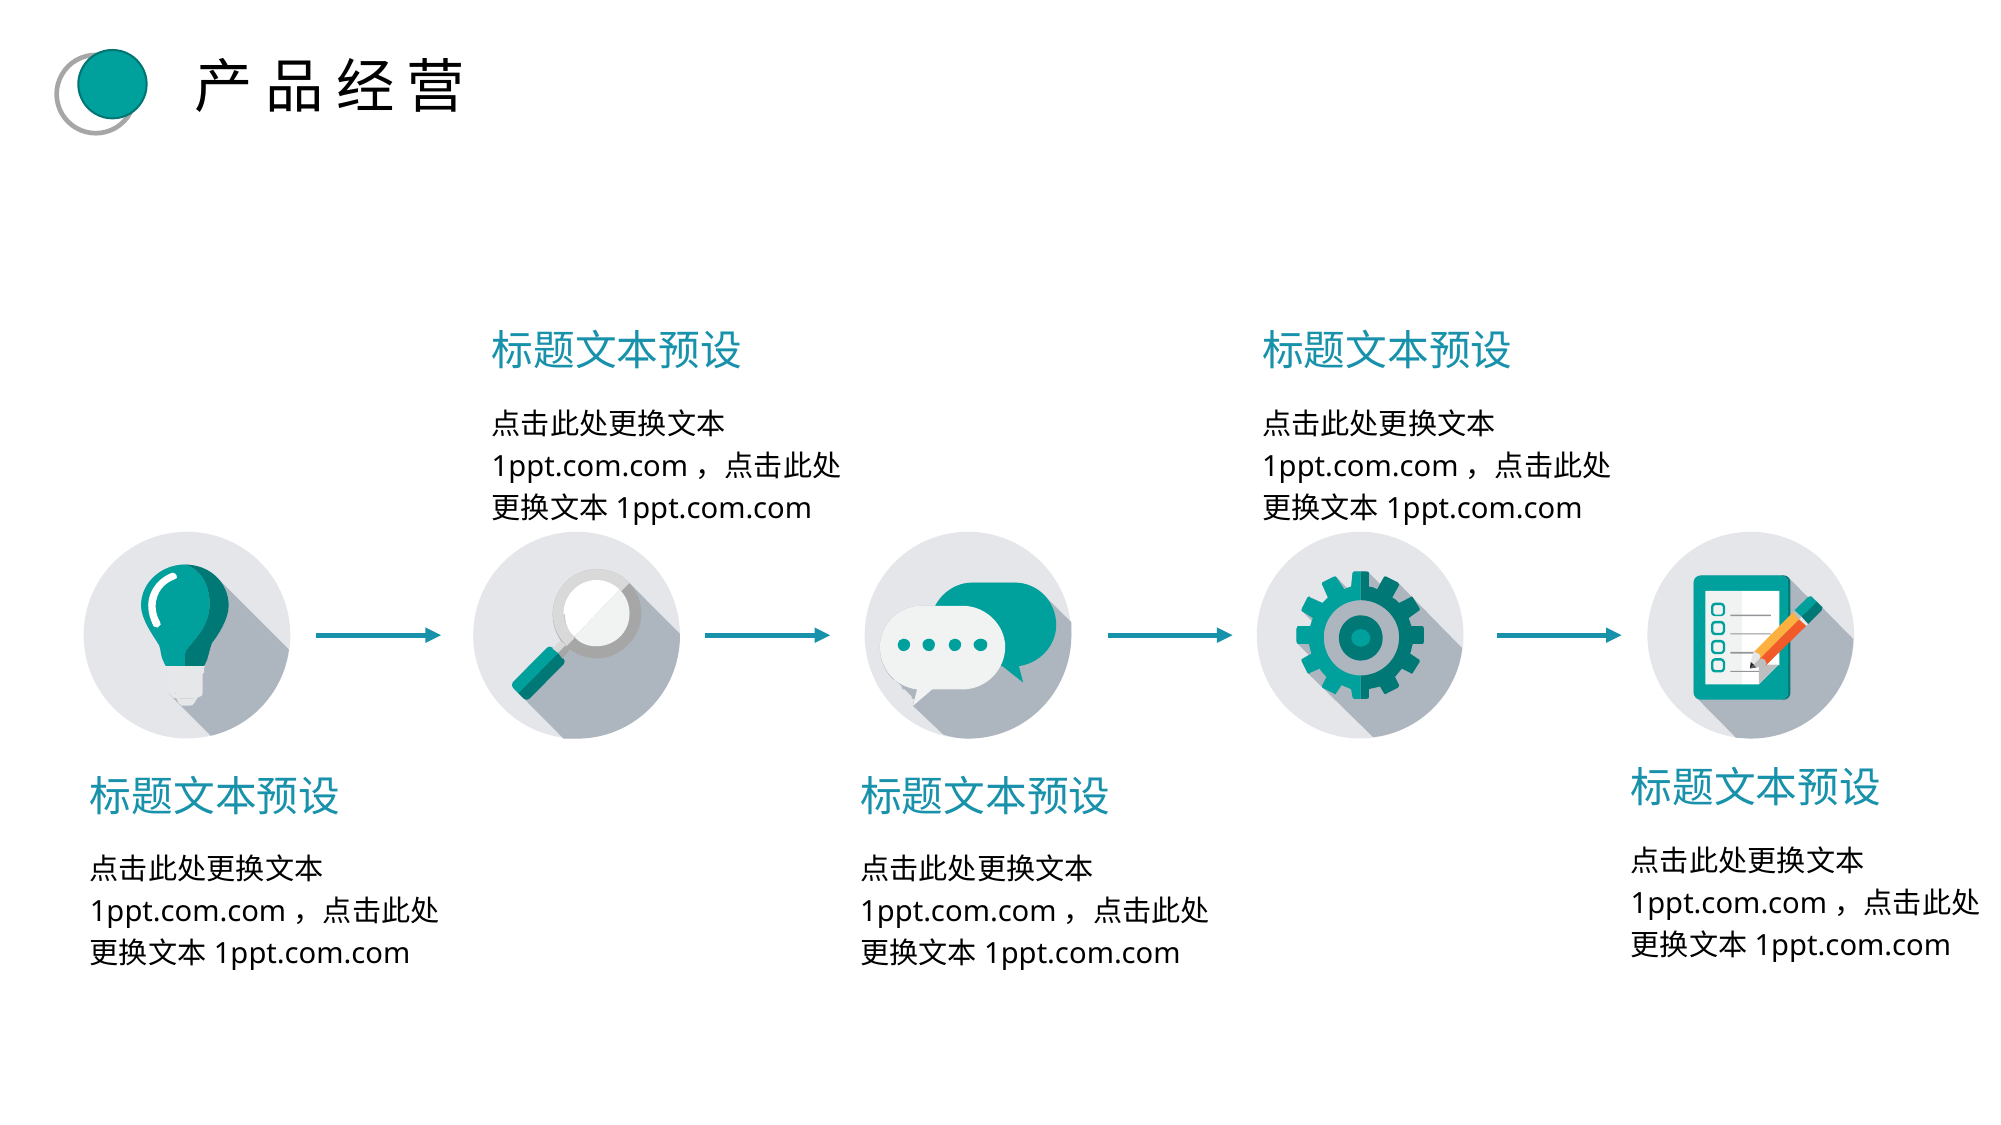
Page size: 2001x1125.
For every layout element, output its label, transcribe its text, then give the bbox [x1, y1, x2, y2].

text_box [74, 318, 2000, 918]
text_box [56, 49, 147, 134]
text_box 产品经营 [179, 41, 604, 126]
